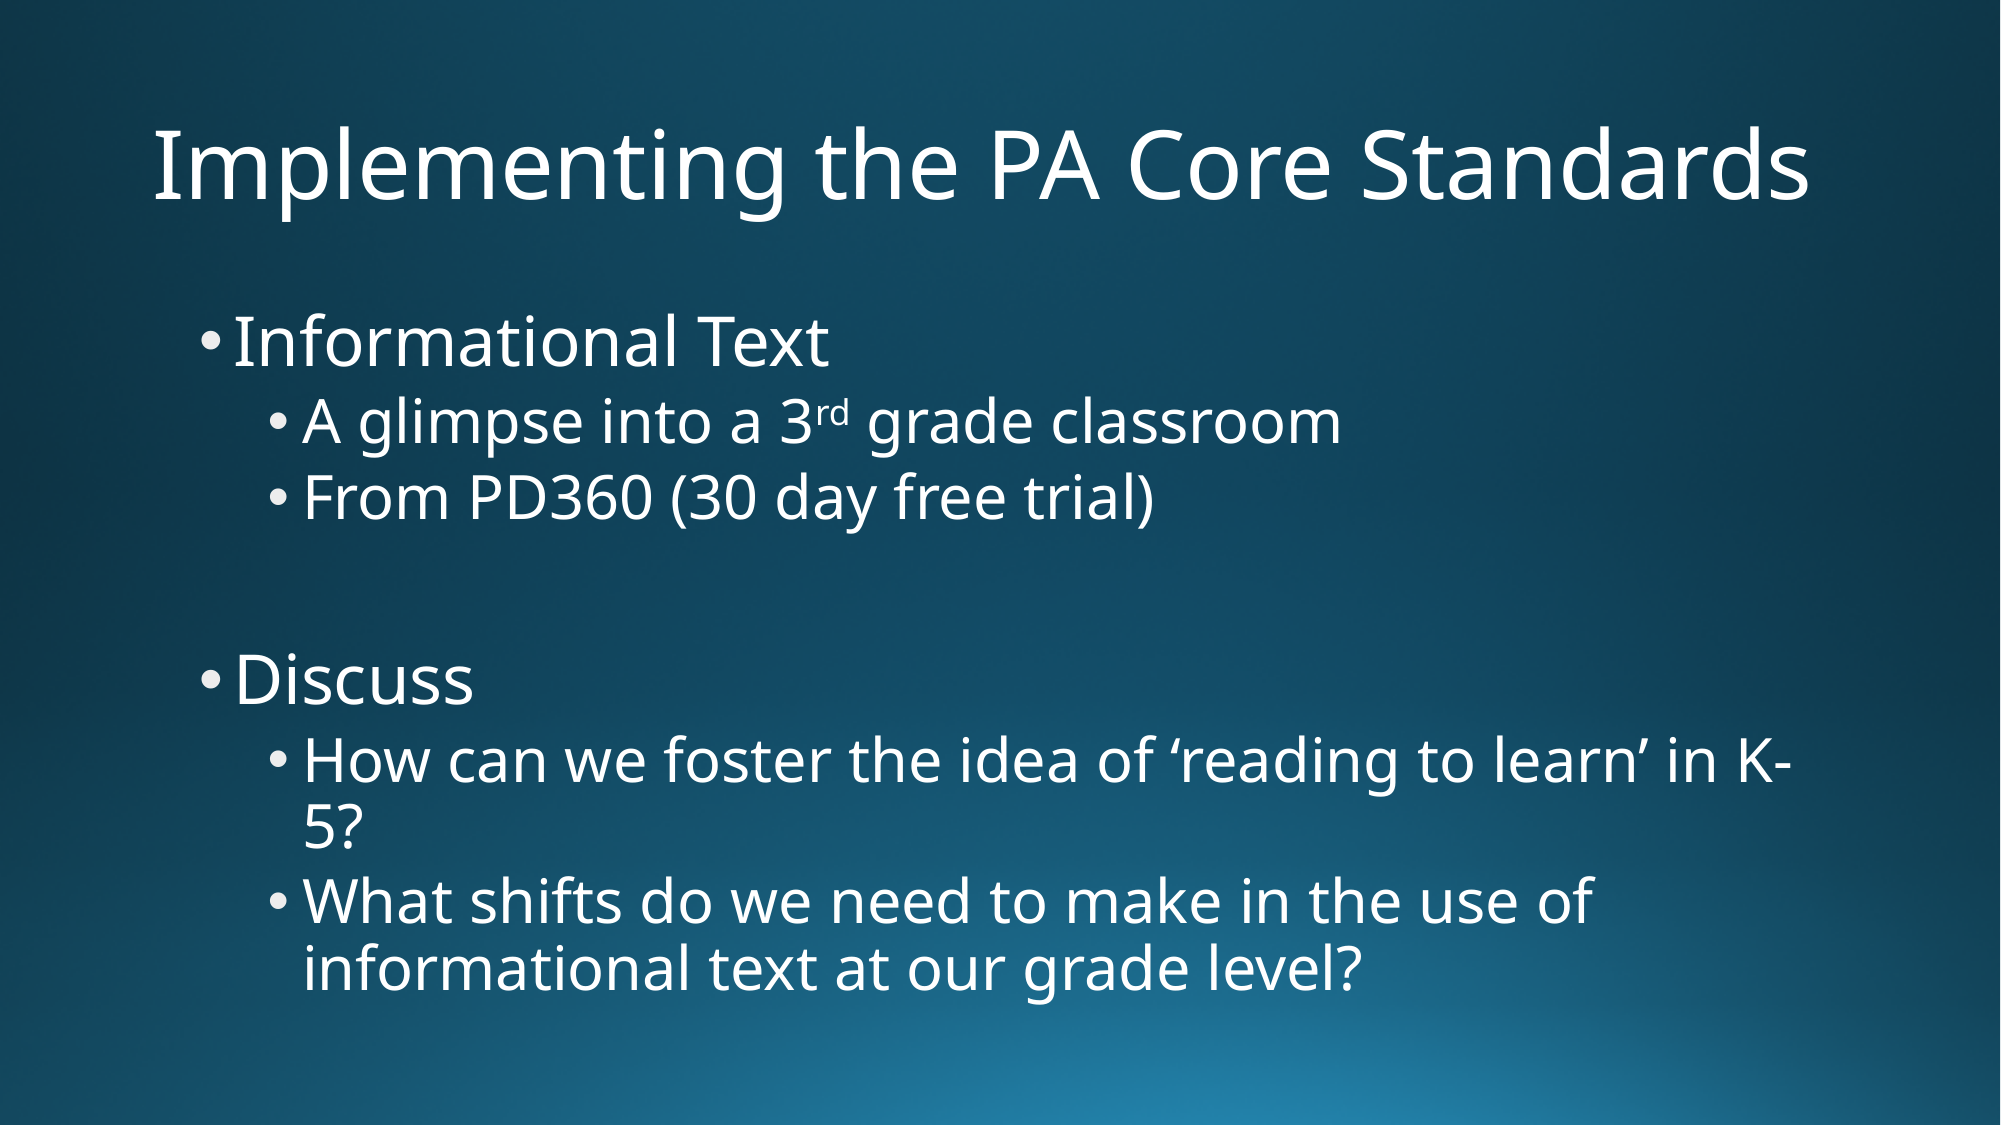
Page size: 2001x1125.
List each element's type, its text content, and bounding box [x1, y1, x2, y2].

picture [0, 0, 2001, 1125]
title Implementing the PA Core Standards [137, 59, 1863, 278]
list Informational Text A glimpse into a 3rd grade classroom From PD360 (30 day free trial) Discuss How can we foster the idea of ‘reading to learn’ in K-5? What shifts do we need to make in the use of informational text at our grade level? [183, 299, 1863, 1014]
